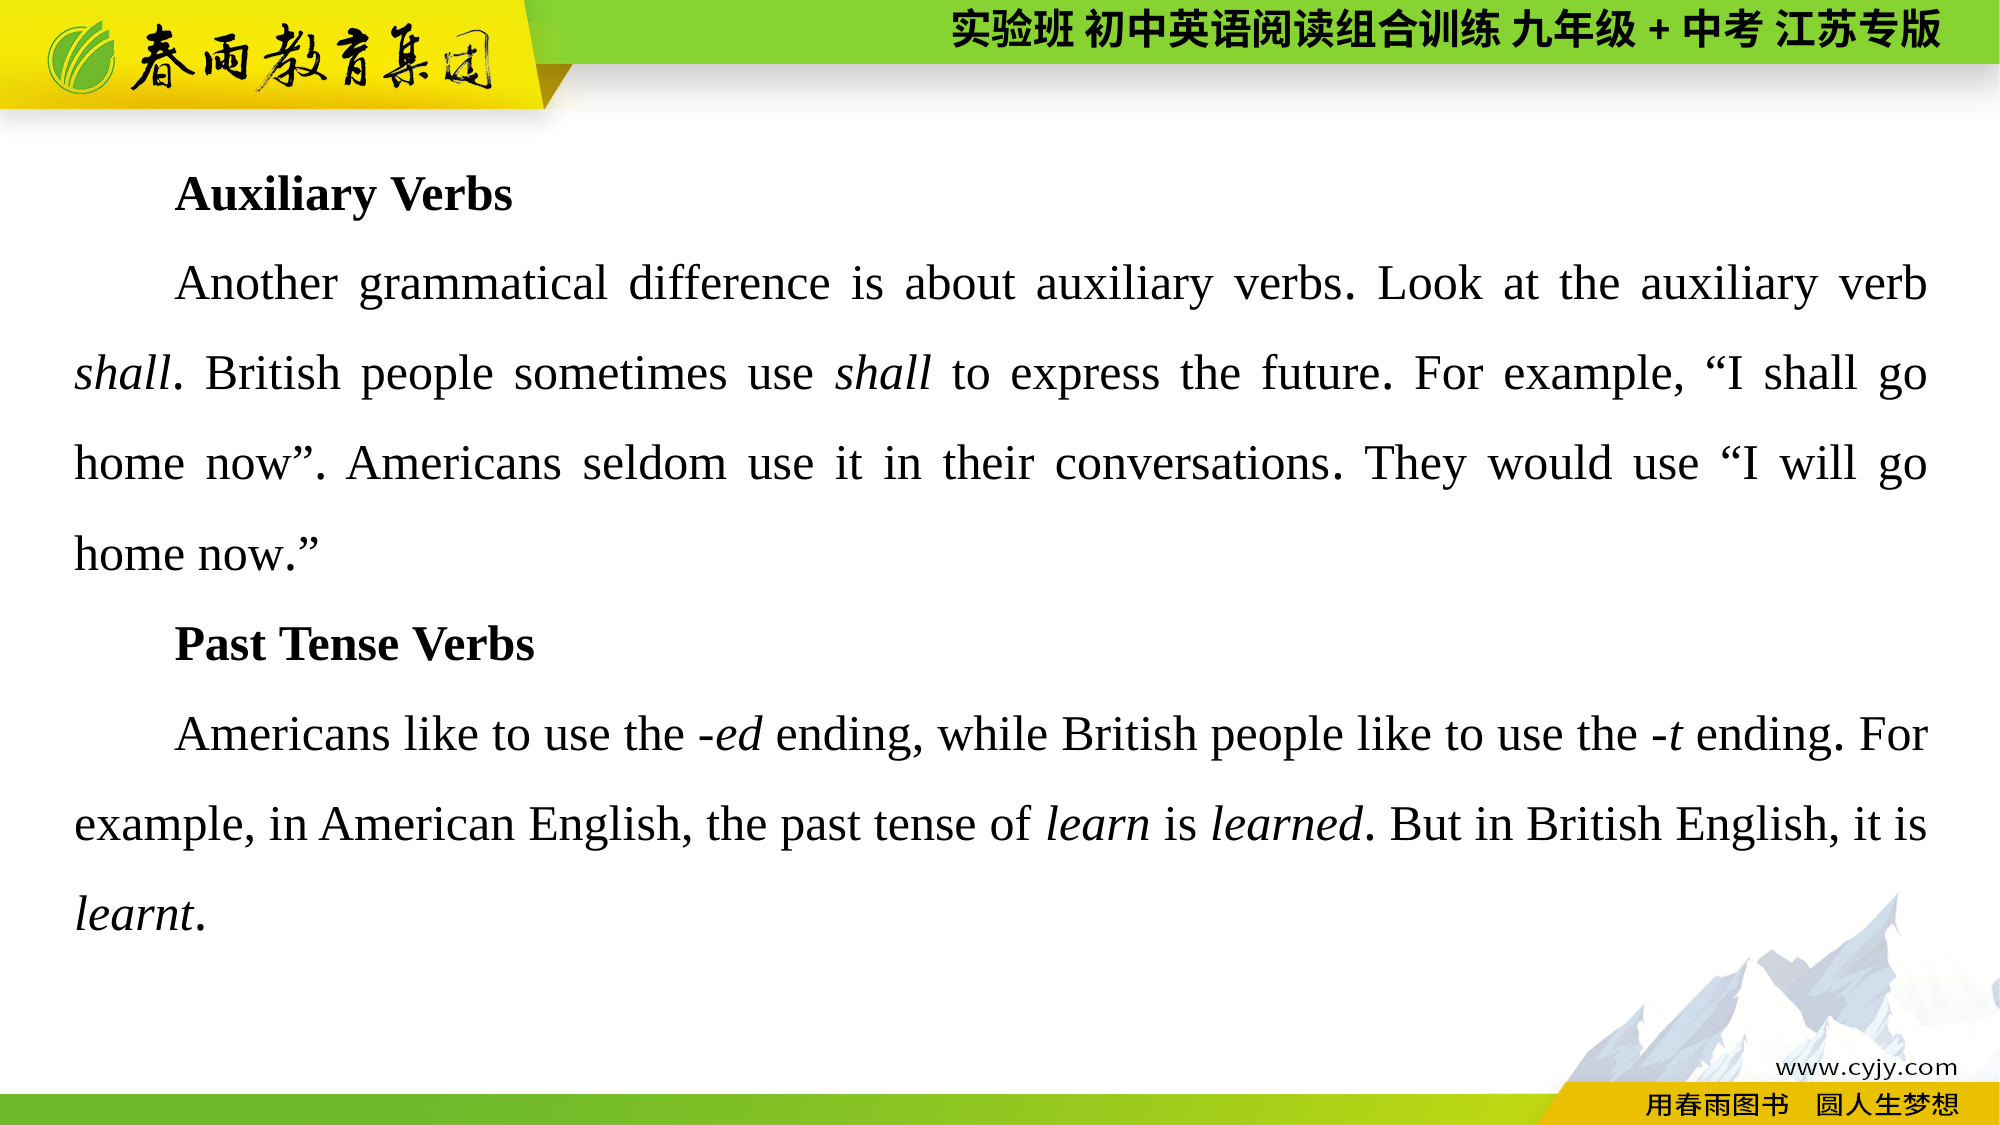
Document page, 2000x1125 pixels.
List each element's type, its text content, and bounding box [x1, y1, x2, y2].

list Auxiliary Verbs Another grammatical difference is about auxiliary verbs. Look at the auxiliary verb shall. British people sometimes use shall to express the future. For example, “I shall go home now”. Americans seldom use it in their conversations. They would use “I will go home now.” Past Tense Verbs Americans like to use the -ed ending, while British people like to use the -t ending. For example, in American English, the past tense of learn is learned. But in British English, it is learnt. [59, 122, 1944, 944]
picture [0, 0, 2000, 1125]
